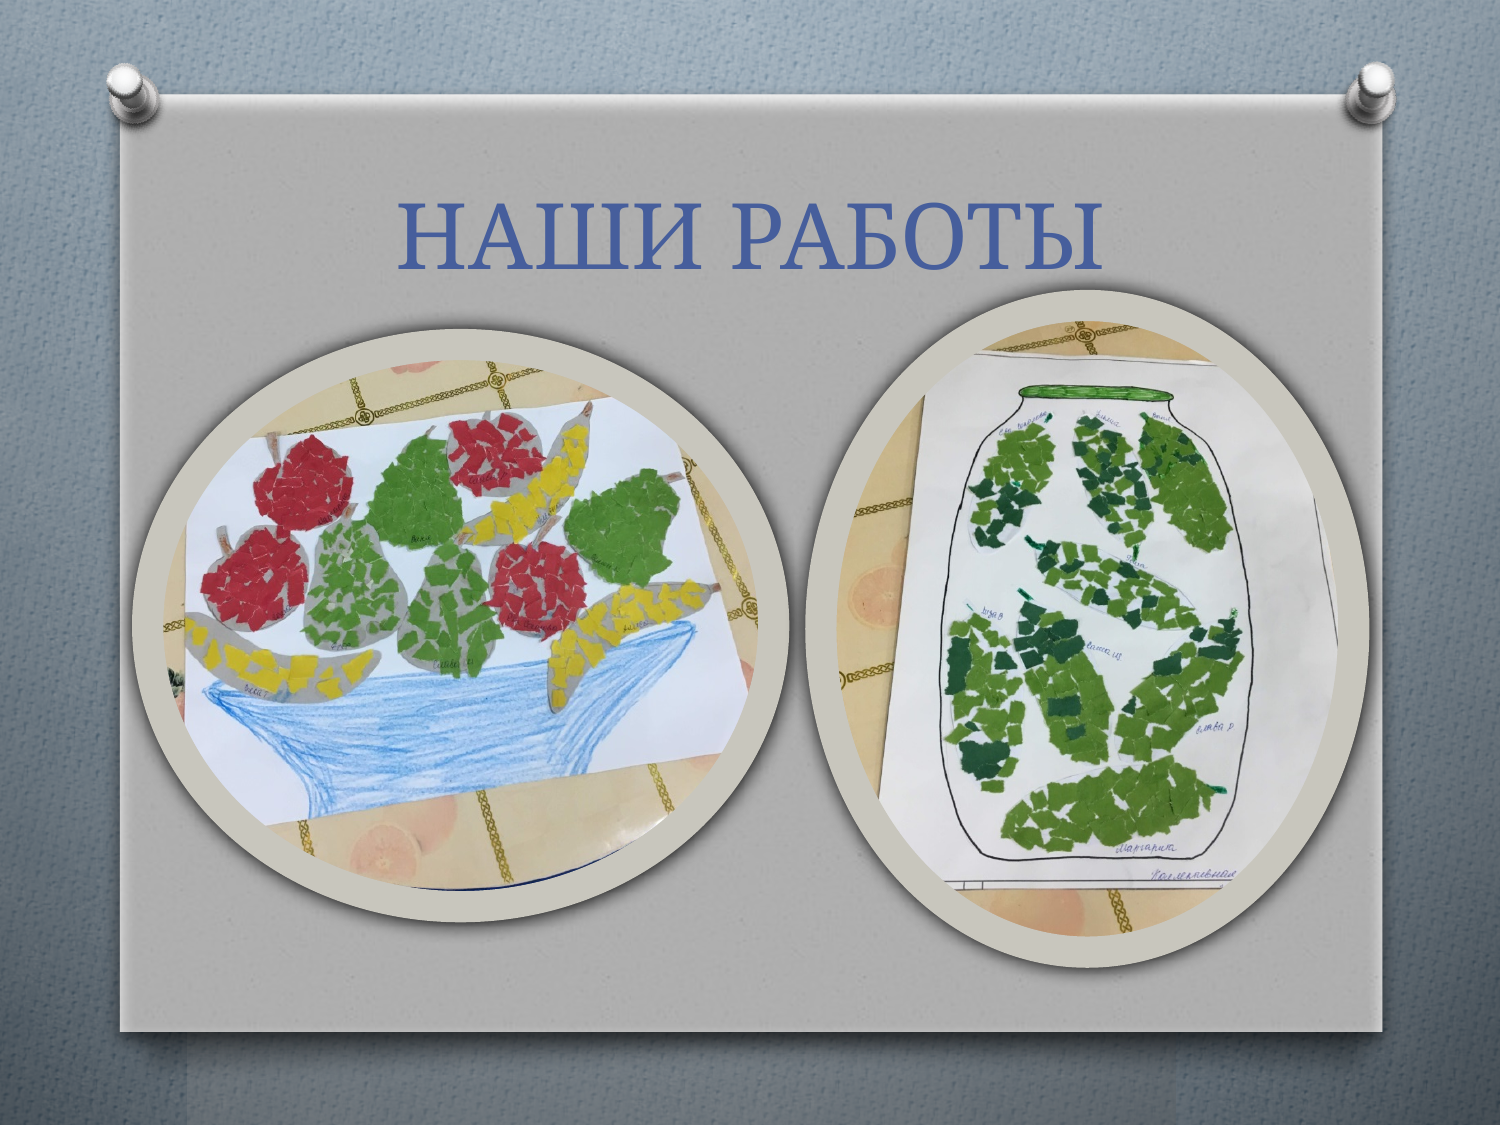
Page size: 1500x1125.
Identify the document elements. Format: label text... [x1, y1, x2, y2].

picture [75, 29, 198, 153]
title НАШИ РАБОТЫ [179, 134, 1323, 332]
picture [1317, 35, 1439, 156]
picture [164, 312, 758, 939]
picture [763, 322, 1411, 936]
